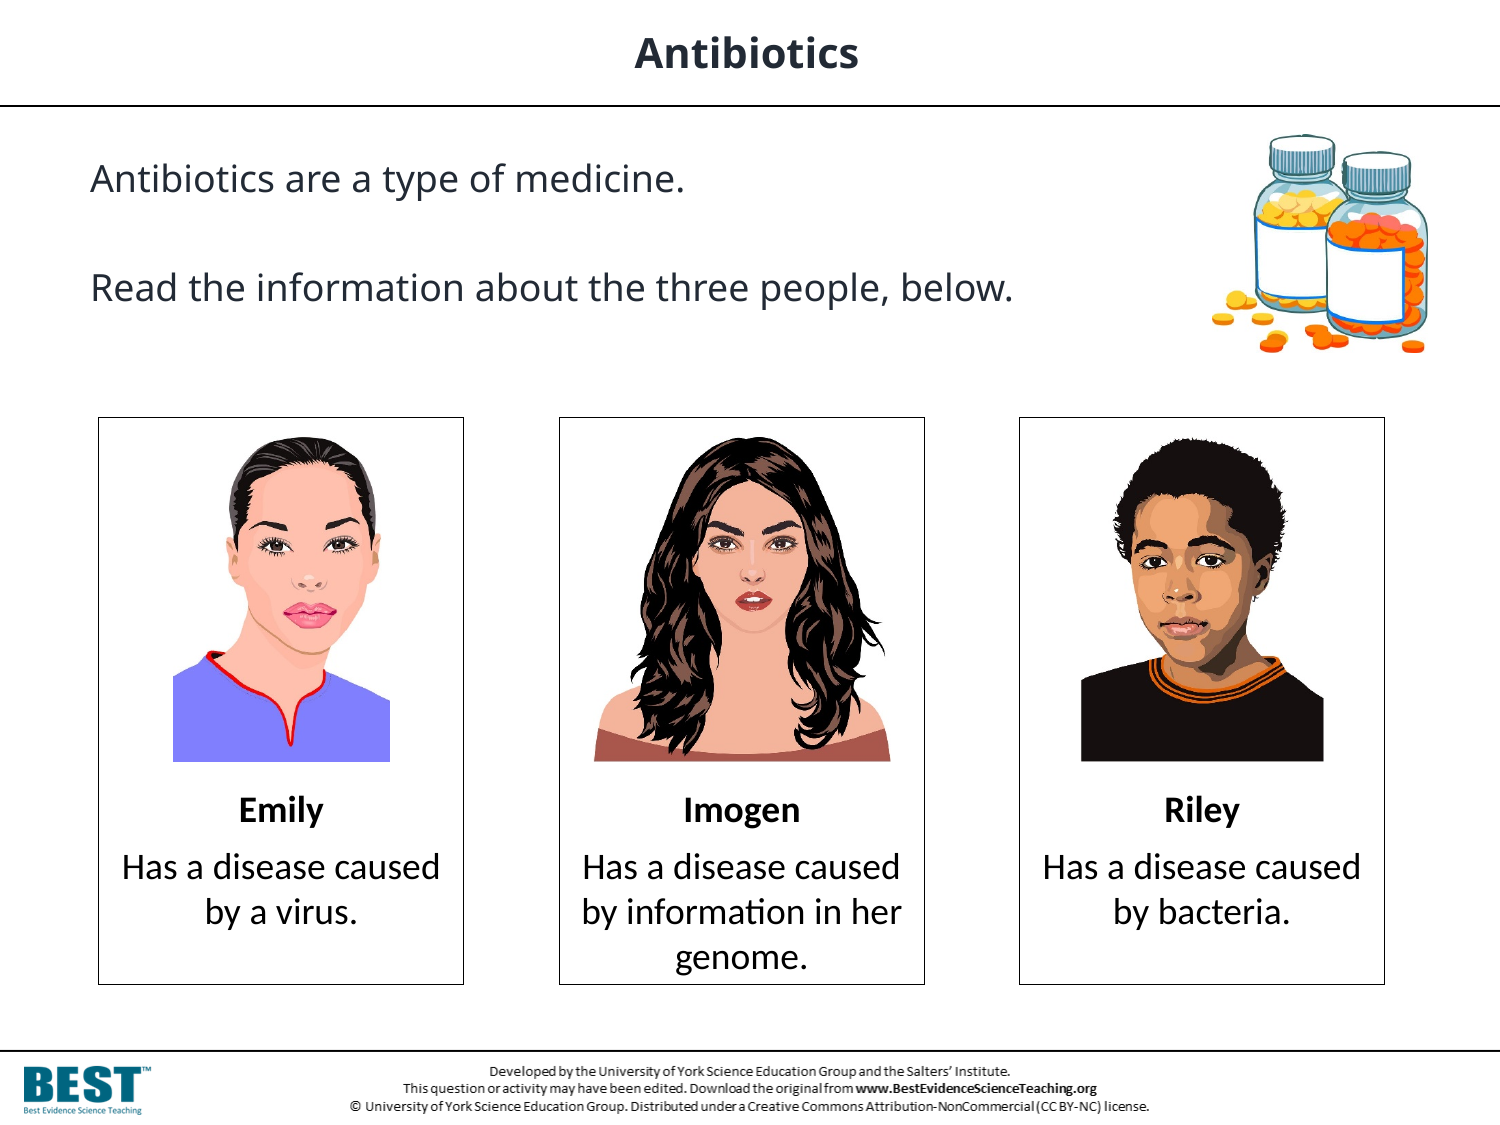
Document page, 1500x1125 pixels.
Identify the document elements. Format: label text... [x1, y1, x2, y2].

text_box Antibiotics [23, 4, 1471, 99]
picture [0, 105, 1500, 1125]
